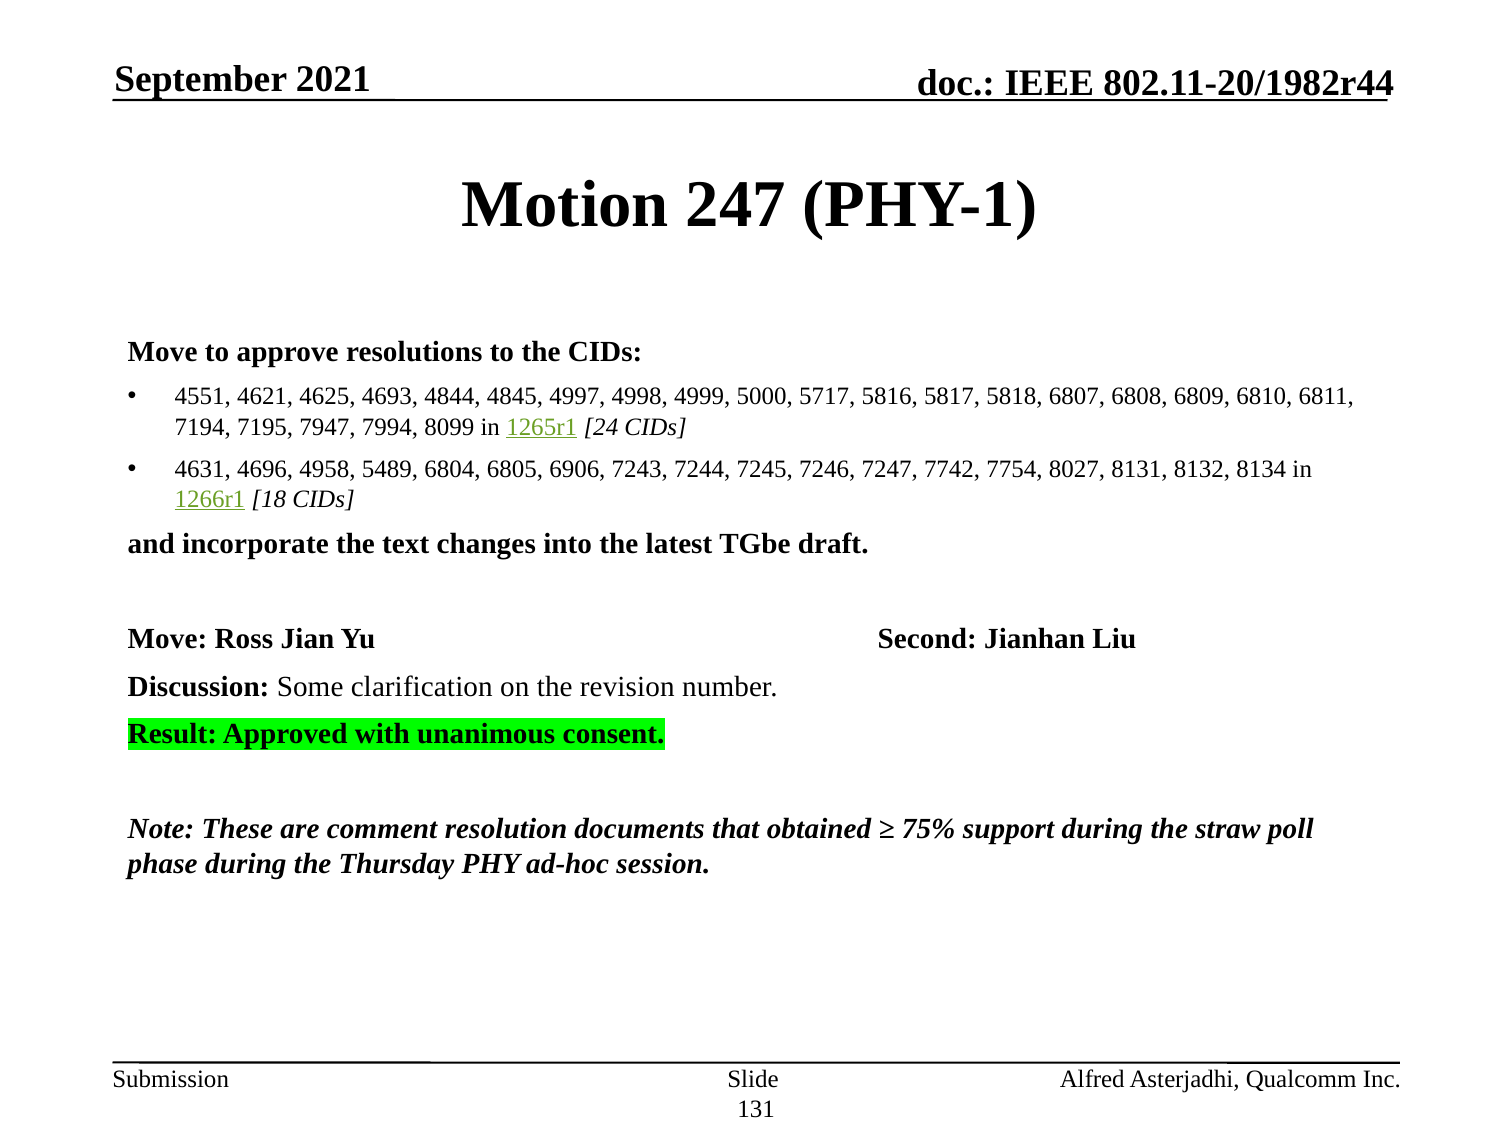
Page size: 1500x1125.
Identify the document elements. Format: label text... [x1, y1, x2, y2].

list Move to approve resolutions to the CIDs: 4551, 4621, 4625, 4693, 4844, 4845, 4997, 4998, 4999, 5000, 5717, 5816, 5817, 5818, 6807, 6808, 6809, 6810, 6811, 7194, 7195, 7947, 7994, 8099 in 1265r1 [24 CIDs] 4631, 4696, 4958, 5489, 6804, 6805, 6906, 7243, 7244, 7245, 7246, 7247, 7742, 7754, 8027, 8131, 8132, 8134 in 1266r1 [18 CIDs] and incorporate the text changes into the latest TGbe draft. Move: Ross Jian Yu Second: Jianhan Liu Discussion: Some clarification on the revision number. Result: Approved with unanimous consent. Note: These are comment resolution documents that obtained ≥ 75% support during the straw poll phase during the Thursday PHY ad-hoc session. [112, 324, 1388, 1063]
footer Alfred Asterjadhi, Qualcomm Inc. [878, 1061, 1402, 1093]
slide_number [114, 54, 423, 100]
title Motion 247 (PHY-1) [112, 112, 1388, 288]
slide_number Slide 131 [712, 1061, 800, 1123]
